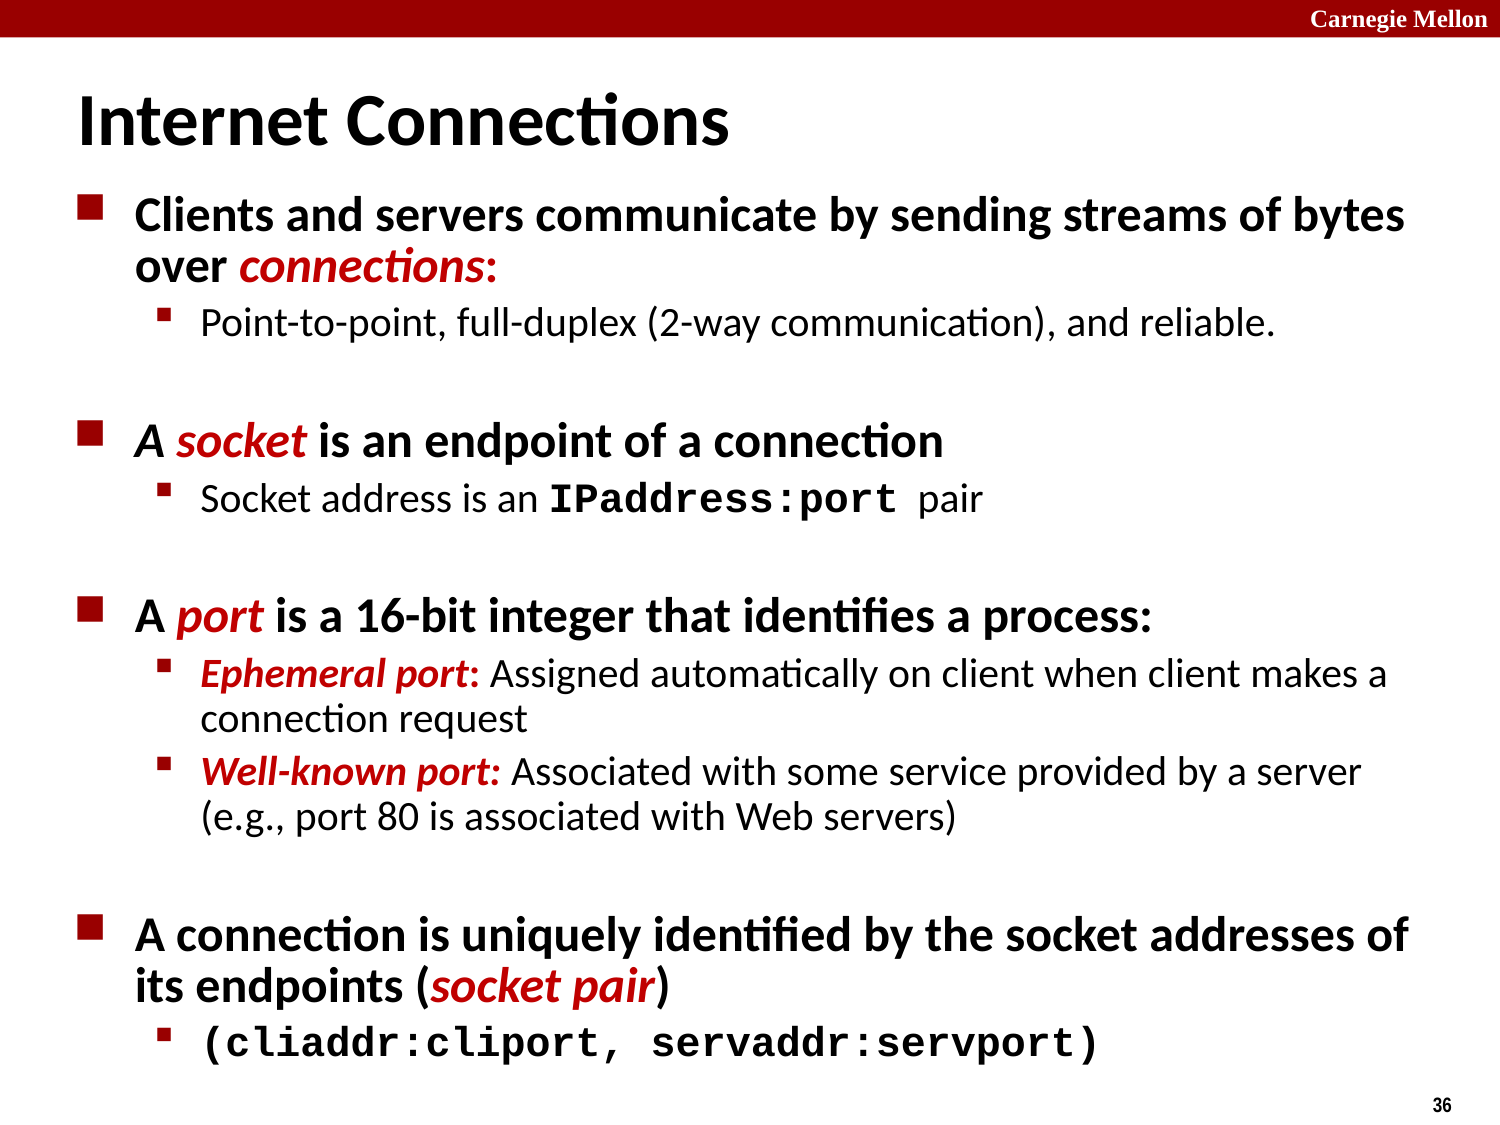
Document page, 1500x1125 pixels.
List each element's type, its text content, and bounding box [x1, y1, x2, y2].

title Internet Connections [62, 68, 1175, 163]
list Clients and servers communicate by sending streams of bytes over connections: Point-to-point, full-duplex (2-way communication), and reliable. A socket is an endpoint of a connection Socket address is an IPaddress:port pair A port is a 16-bit integer that identifies a process: Ephemeral port: Assigned automatically on client when client makes a connection request Well-known port: Associated with some service provided by a server (e.g., port 80 is associated with Web servers) A connection is uniquely identified by the socket addresses of its endpoints (socket pair) (cliaddr:cliport, servaddr:servport) [63, 182, 1427, 1084]
